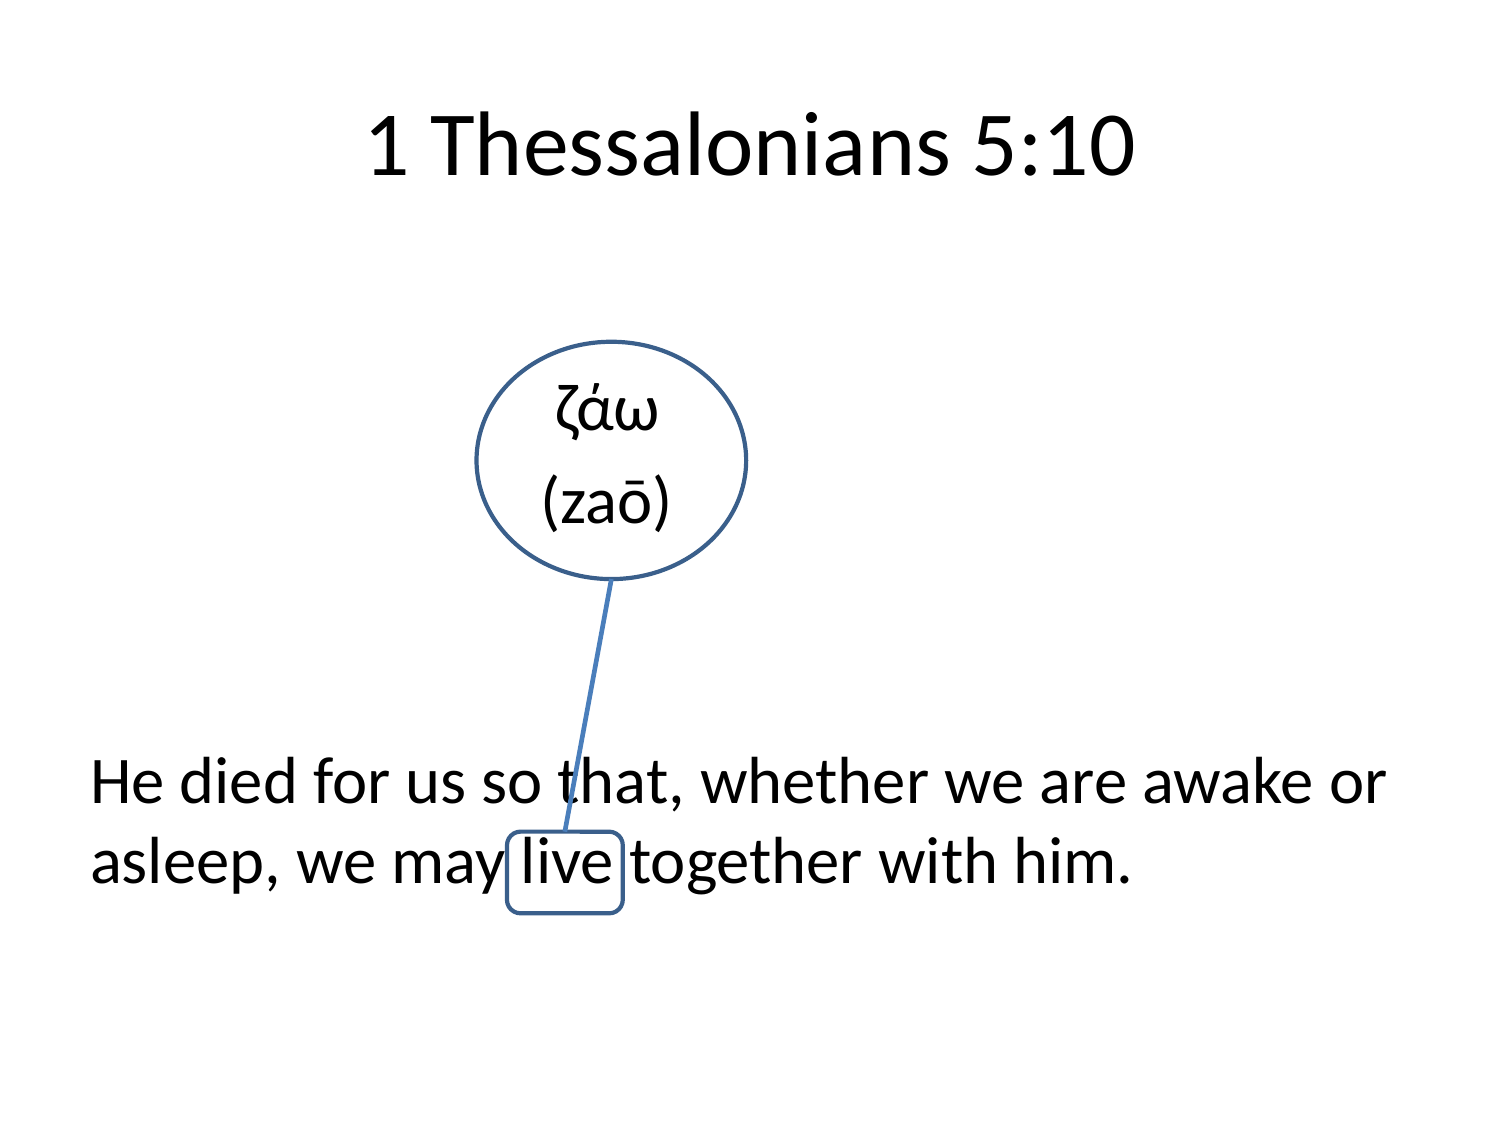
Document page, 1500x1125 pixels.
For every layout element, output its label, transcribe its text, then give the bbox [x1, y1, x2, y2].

list ζάω (zaō) He died for us so that, whether we are awake or asleep, we may live together with him. [75, 262, 1425, 1005]
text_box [564, 578, 612, 832]
text_box [474, 339, 749, 582]
title 1 Thessalonians 5:10 [75, 45, 1425, 233]
text_box [504, 829, 625, 916]
